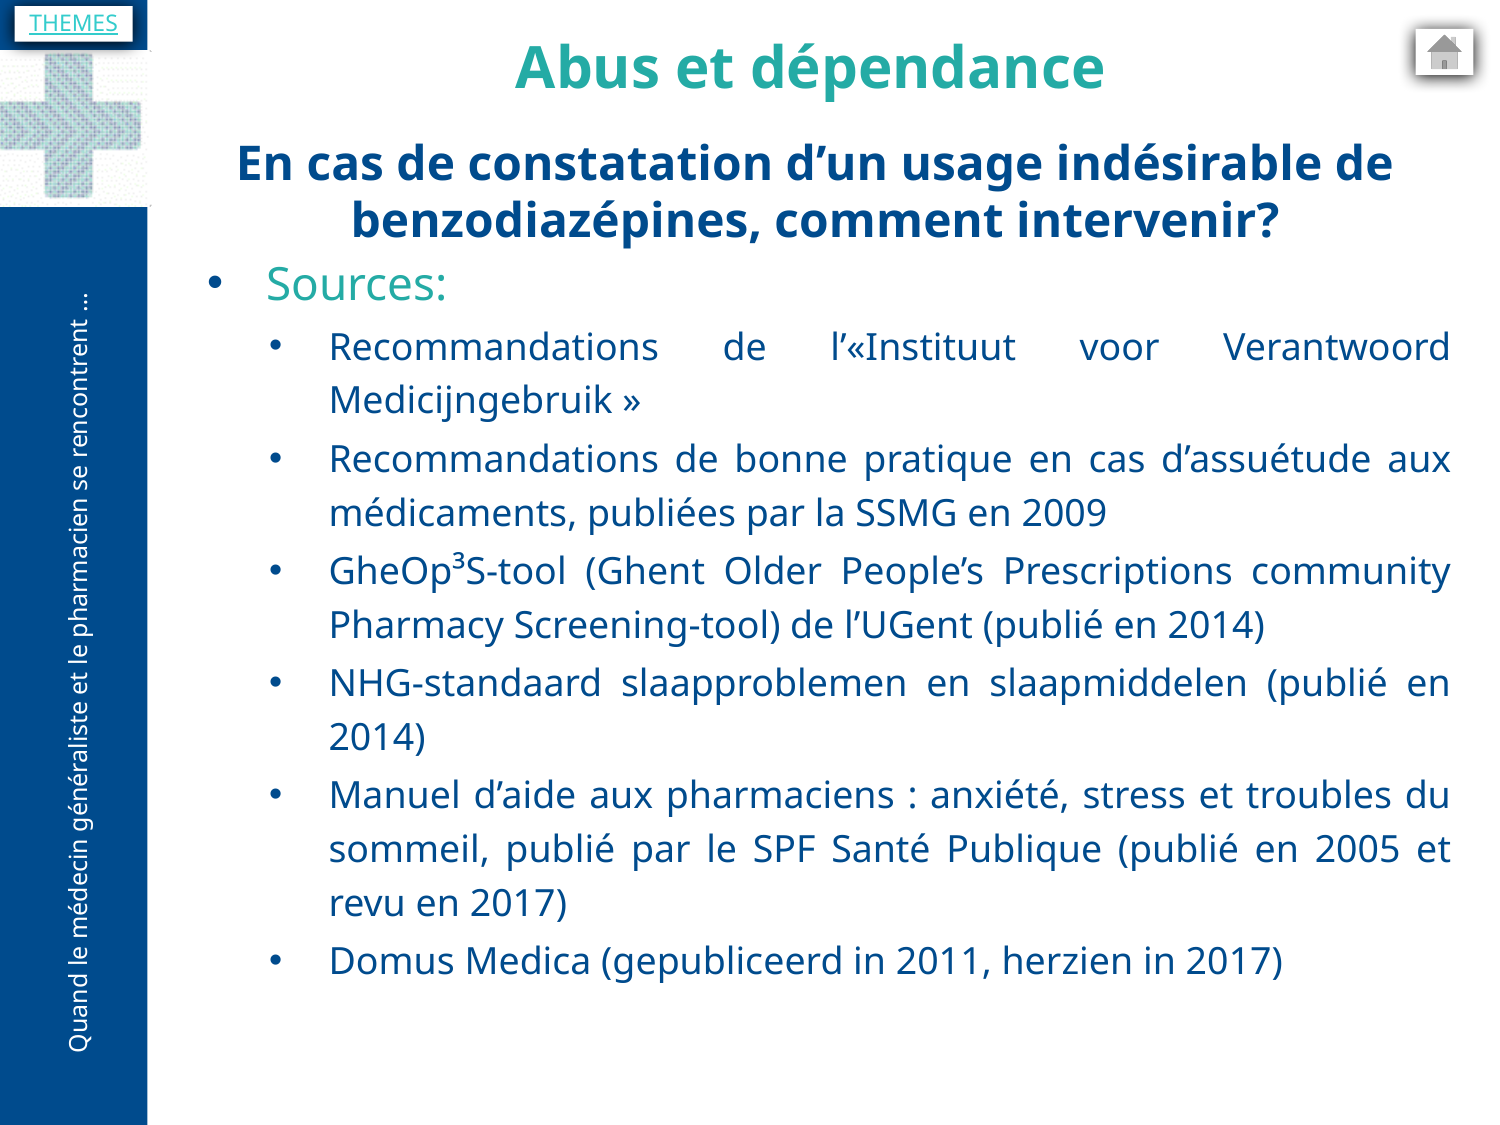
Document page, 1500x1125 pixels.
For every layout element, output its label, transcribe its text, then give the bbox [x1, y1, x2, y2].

text_box En cas de constatation d’un usage indésirable de benzodiazépines, comment intervenir? [163, 125, 1468, 255]
list Abus et dépendance [159, 30, 1463, 125]
text_box THEMES [14, 5, 134, 42]
text_box [1415, 28, 1474, 76]
picture [0, 50, 152, 207]
list Sources: Recommandations de l’«Instituut voor Verantwoord Medicijngebruik » Recommandations de bonne pratique en cas d’assuétude aux médicaments, publiées par la SSMG en 2009 GheOp³S-tool (Ghent Older People’s Prescriptions community Pharmacy Screening-tool) de l’UGent (publié en 2014) NHG-standaard slaapproblemen en slaapmiddelen (publié en 2014) Manuel d’aide aux pharmaciens : anxiété, stress et troubles du sommeil, publié par le SPF Santé Publique (publié en 2005 et revu en 2017) Domus Medica (gepubliceerd in 2011, herzien in 2017) [192, 255, 1468, 1108]
